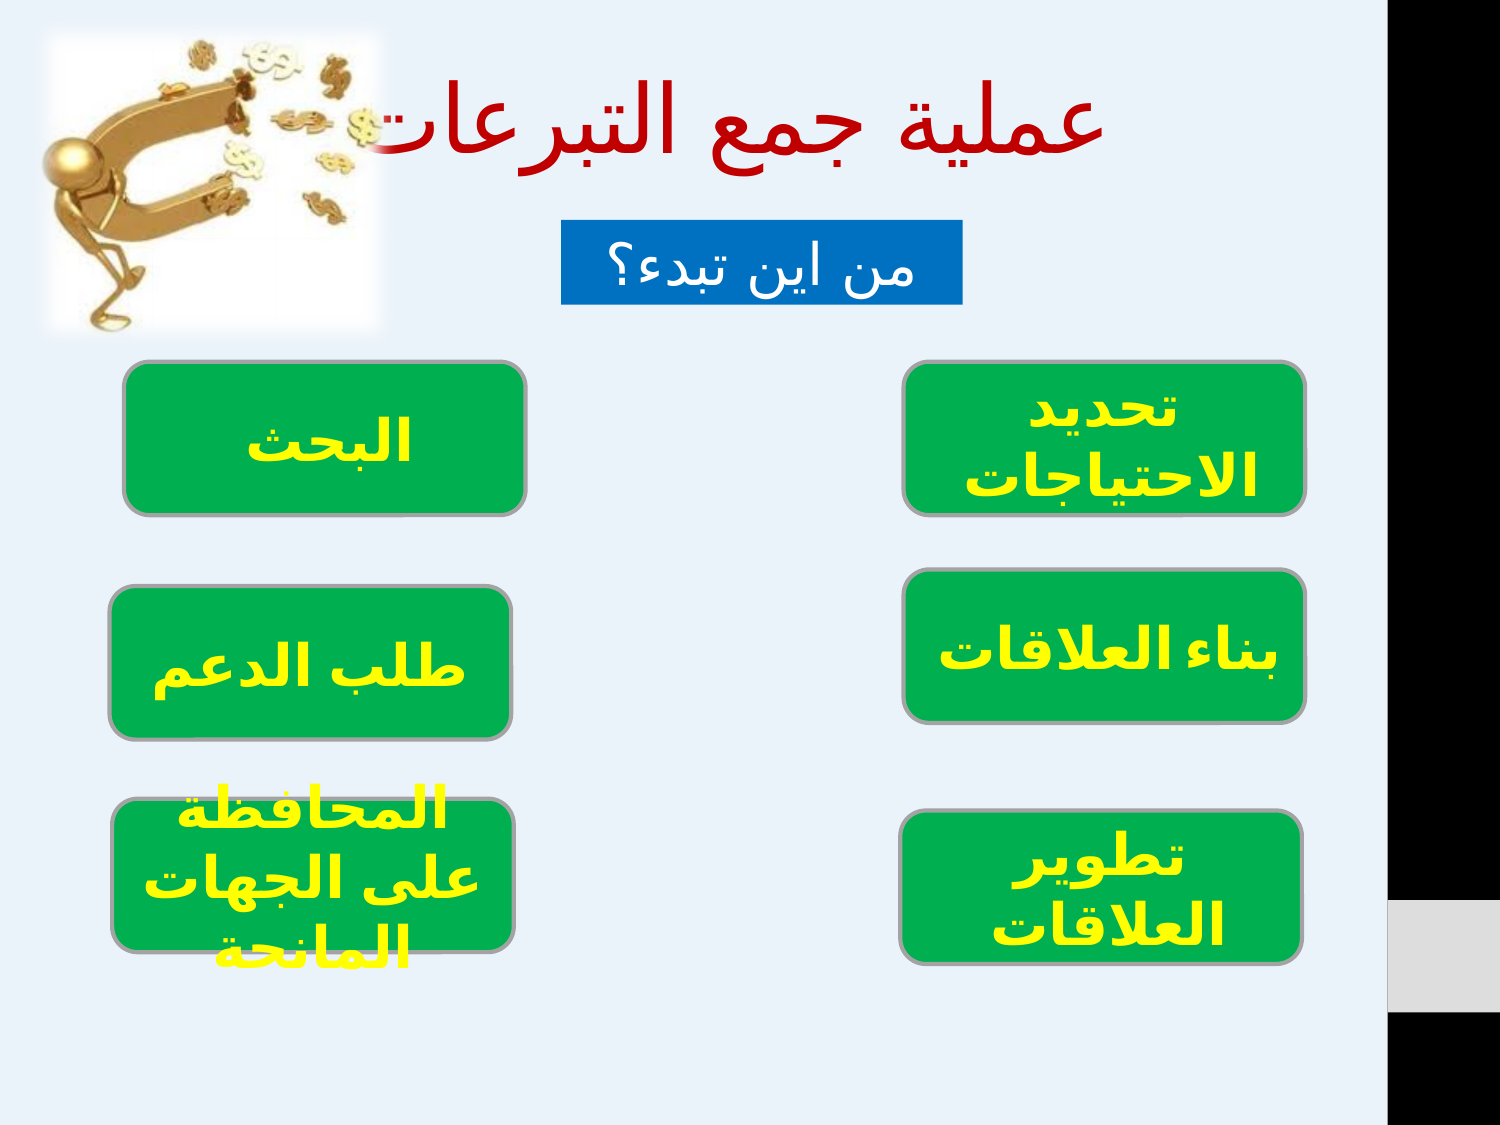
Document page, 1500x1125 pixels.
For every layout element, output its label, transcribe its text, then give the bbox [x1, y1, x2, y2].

text_box البحث [121, 359, 528, 518]
text_box المحافظة على الجهات المانحة [110, 796, 516, 955]
text_box من اين تبدء؟ [561, 219, 963, 305]
picture [28, 14, 399, 351]
text_box تحديد الاحتياجات [901, 359, 1308, 518]
text_box بناء العلاقات [901, 567, 1308, 726]
text_box تطوير العلاقات [898, 808, 1305, 967]
title عملية جمع التبرعات [409, 45, 1325, 185]
text_box طلب الدعم [107, 583, 514, 742]
